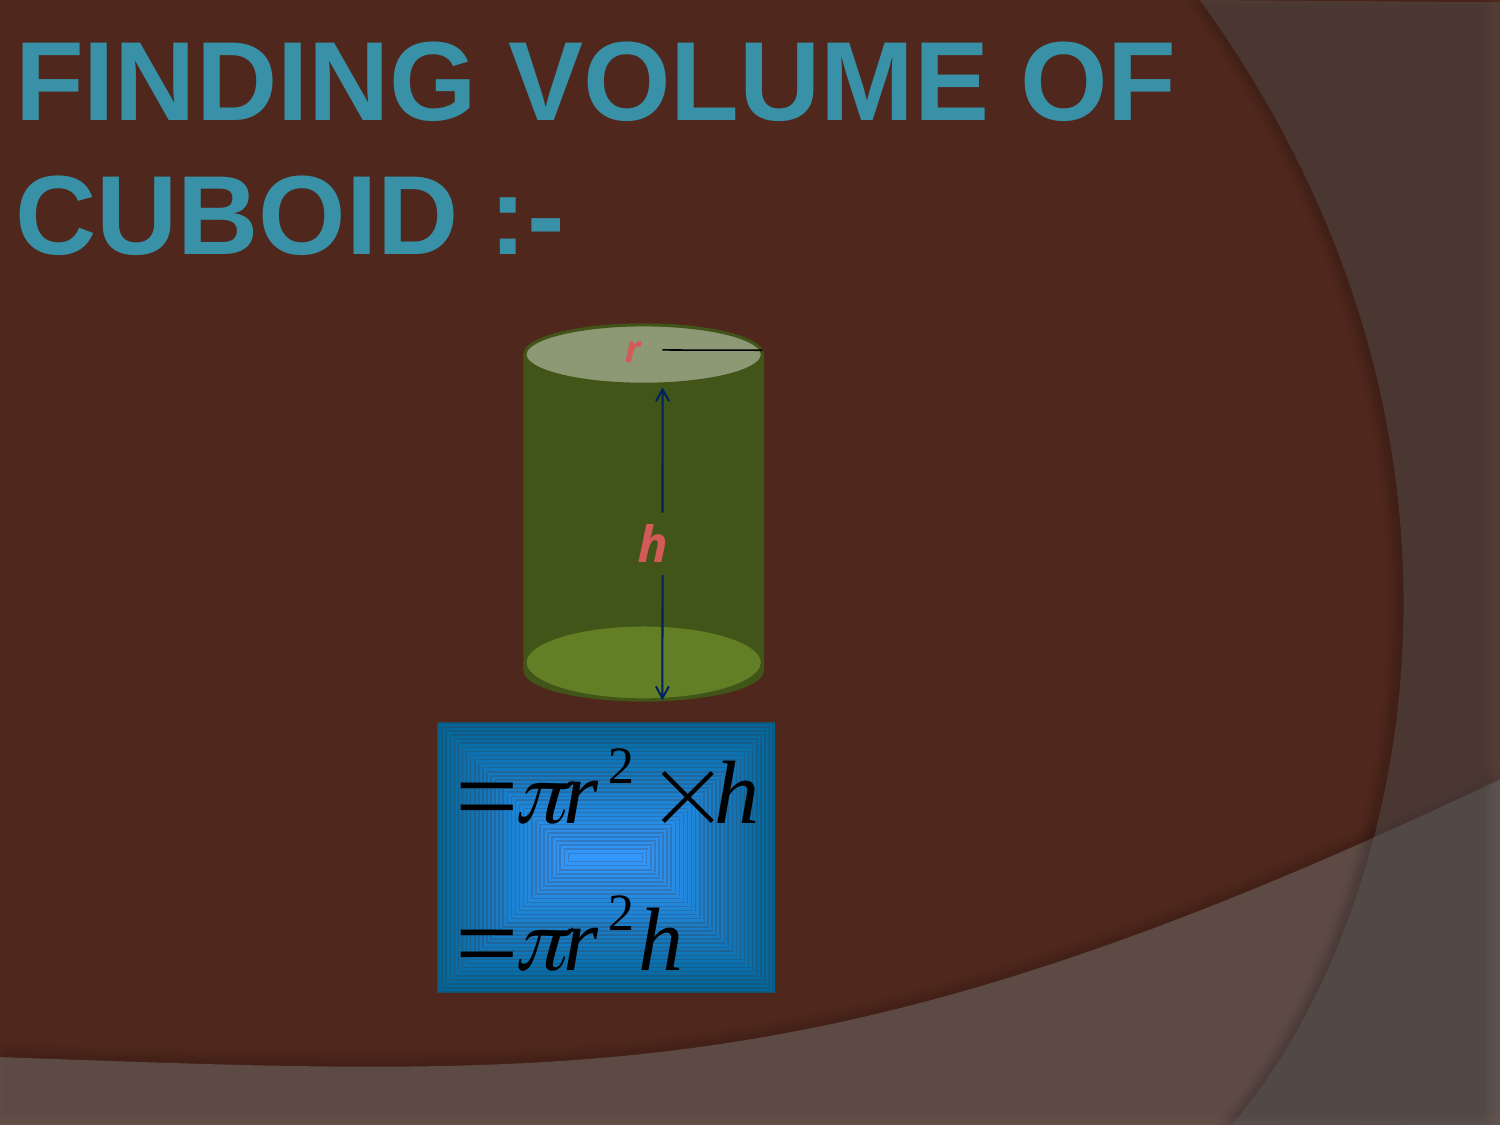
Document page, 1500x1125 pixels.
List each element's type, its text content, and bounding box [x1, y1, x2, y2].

text_box Finding Volume of cuboid :- [0, 0, 1500, 285]
text_box [664, 361, 765, 698]
text_box [700, 326, 751, 340]
text_box [523, 323, 670, 659]
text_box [437, 722, 776, 993]
text_box [523, 666, 593, 699]
text_box [523, 623, 764, 702]
text_box r [624, 324, 700, 400]
text_box h [637, 512, 713, 588]
